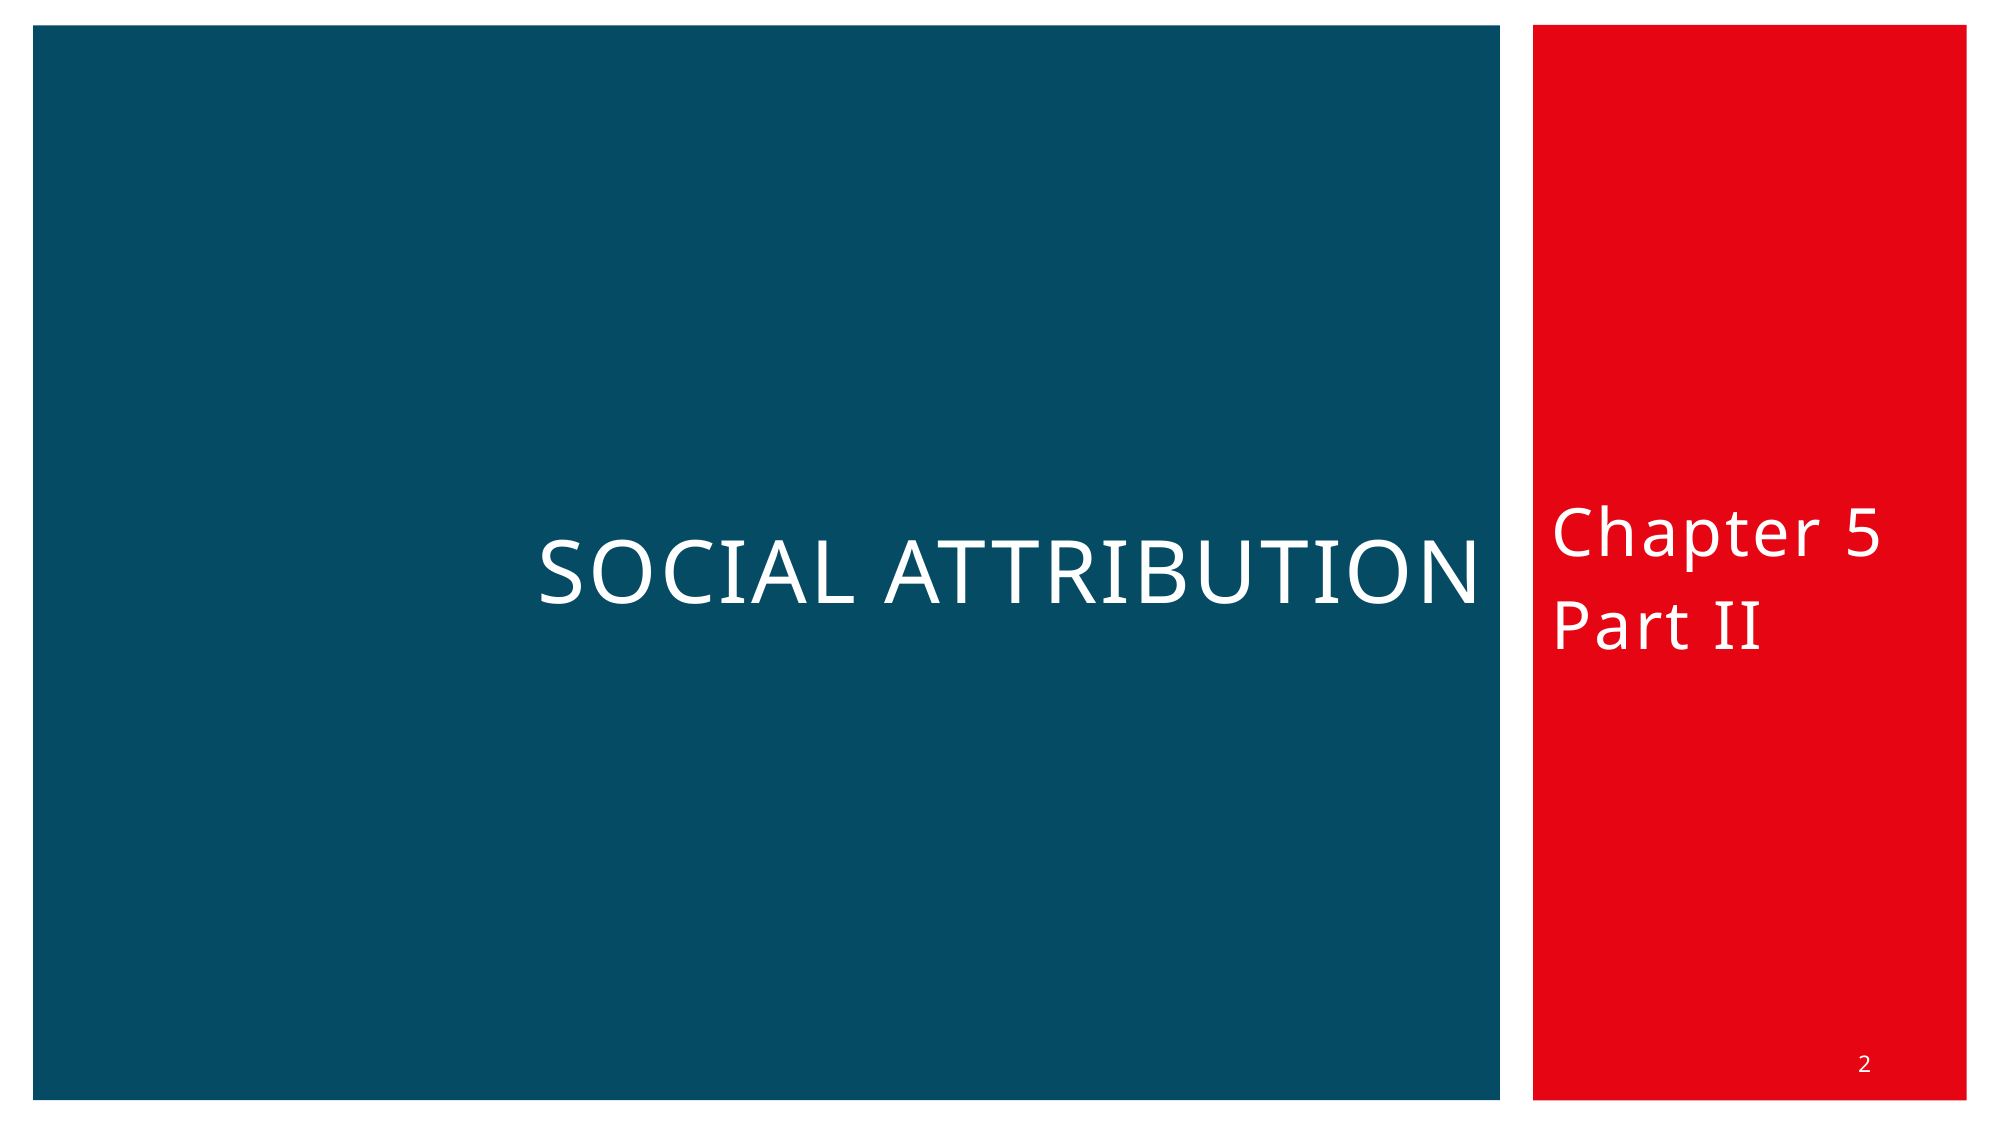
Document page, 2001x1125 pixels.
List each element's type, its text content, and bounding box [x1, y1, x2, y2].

slide_number 2 [1800, 1041, 1930, 1089]
title Social Attribution [118, 470, 1502, 771]
subtitle Chapter 5 Part II [1536, 426, 1970, 727]
